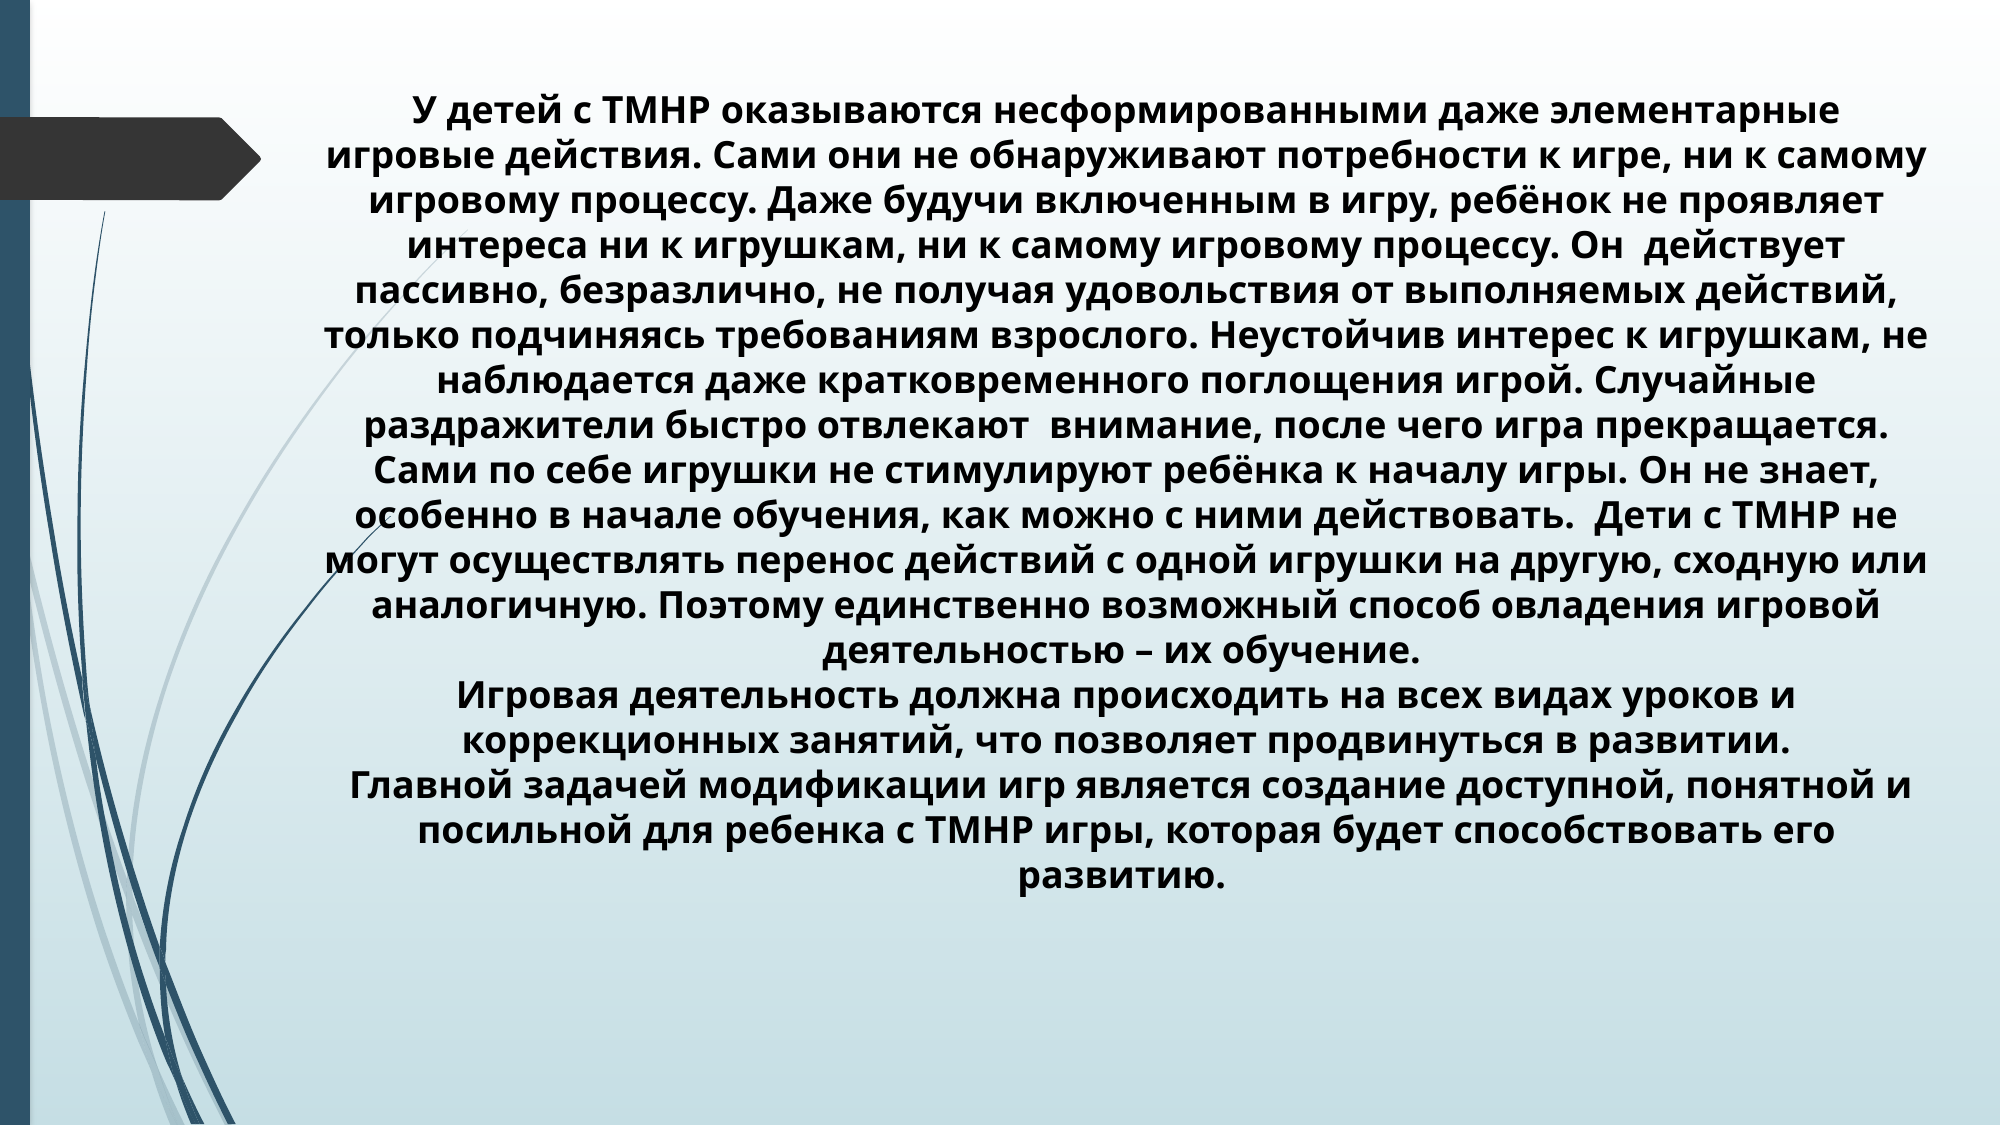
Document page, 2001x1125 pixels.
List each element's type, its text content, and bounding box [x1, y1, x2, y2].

text_box У детей с ТМНР оказываются несформированными даже элементарные игровые действия. Сами они не обнаруживают потребности к игре, ни к самому игровому процессу. Даже будучи включенным в игру, ребёнок не проявляет интереса ни к игрушкам, ни к самому игровому процессу. Он действует пассивно, безразлично, не получая удовольствия от выполняемых действий, только подчиняясь требованиям взрослого. Неустойчив интерес к игрушкам, не наблюдается даже кратковременного поглощения игрой. Случайные раздражители быстро отвлекают внимание, после чего игра прекращается. Сами по себе игрушки не стимулируют ребёнка к началу игры. Он не знает, особенно в начале обучения, как можно с ними действовать. Дети с ТМНР не могут осуществлять перенос действий с одной игрушки на другую, сходную или аналогичную. Поэтому единственно возможный способ овладения игровой деятельностью – их обучение. Игровая деятельность должна происходить на всех видах уроков и коррекционных занятий, что позволяет продвинуться в развитии. Главной задачей модификации игр является создание доступной, понятной и посильной для ребенка с ТМНР игры, которая будет способствовать его развитию. [308, 78, 1945, 903]
